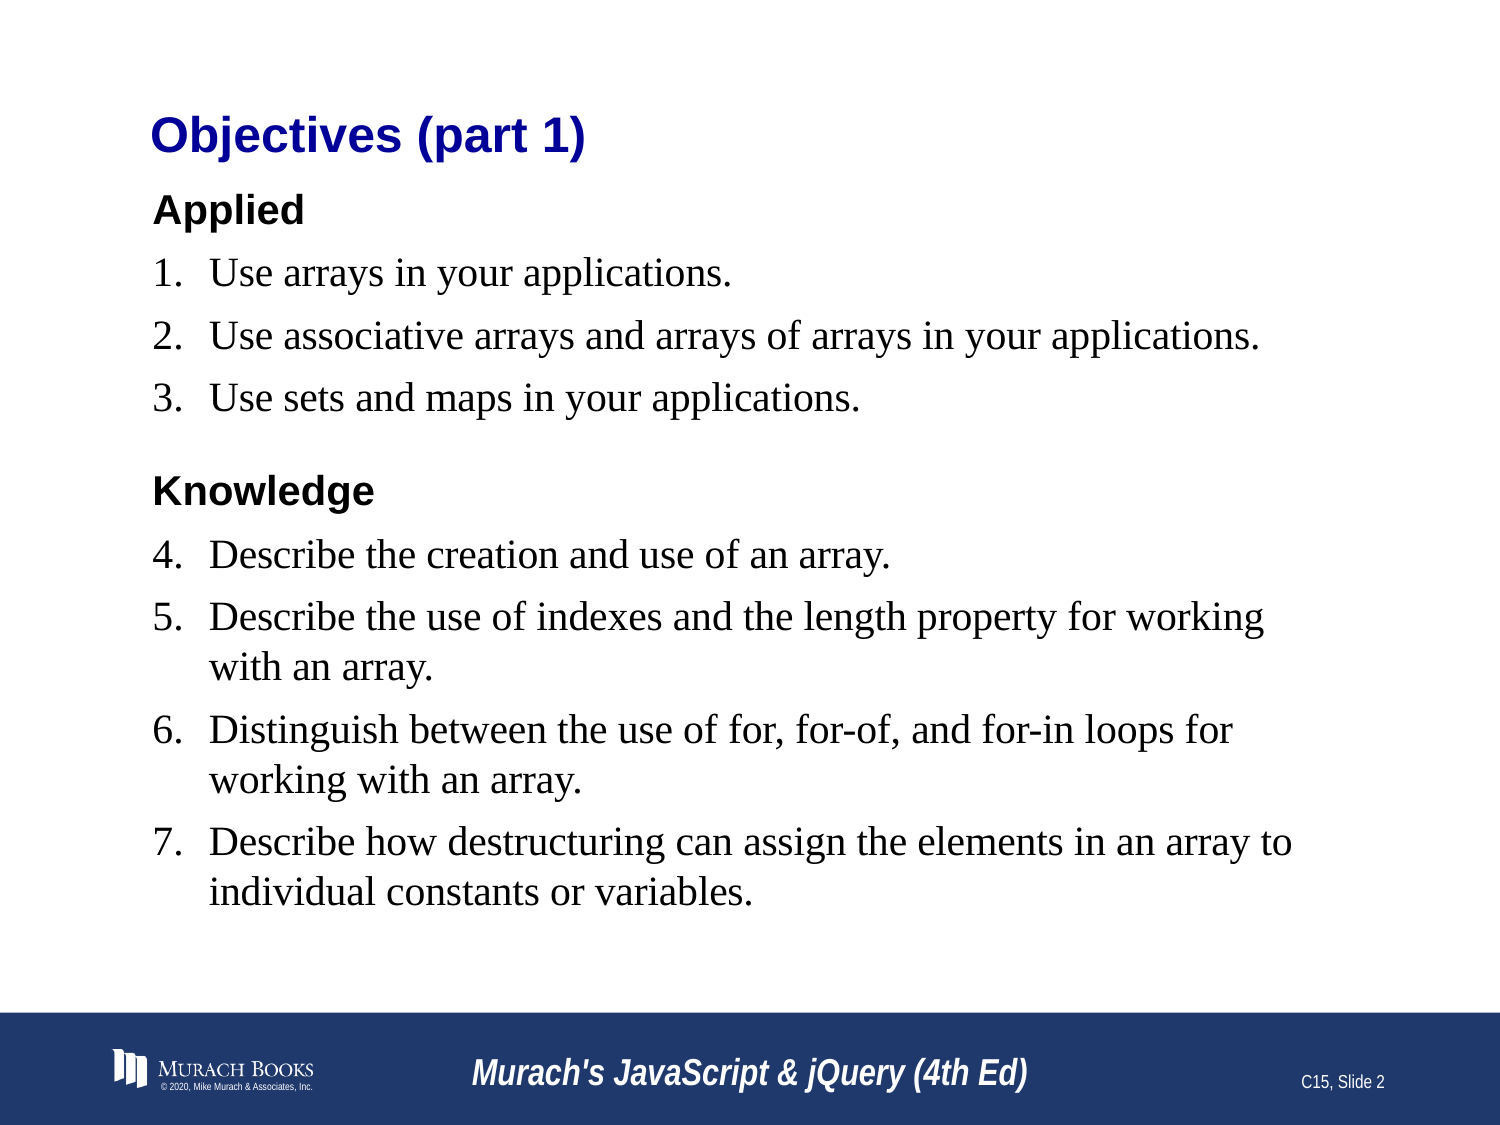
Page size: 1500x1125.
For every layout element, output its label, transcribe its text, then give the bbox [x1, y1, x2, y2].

slide_number Murach's JavaScript & jQuery (4th Ed) [463, 1025, 1050, 1100]
title Objectives (part 1) [150, 102, 1350, 164]
footer © 2020, Mike Murach & Associates, Inc. [12, 1025, 463, 1100]
slide_number C15, Slide 2 [1087, 1025, 1400, 1100]
list Applied Use arrays in your applications. Use associative arrays and arrays of arrays in your applications. Use sets and maps in your applications. Knowledge Describe the creation and use of an array. Describe the use of indexes and the length property for working with an array. Distinguish between the use of for, for-of, and for-in loops for working with an array. Describe how destructuring can assign the elements in an array to individual constants or variables. [137, 174, 1350, 975]
